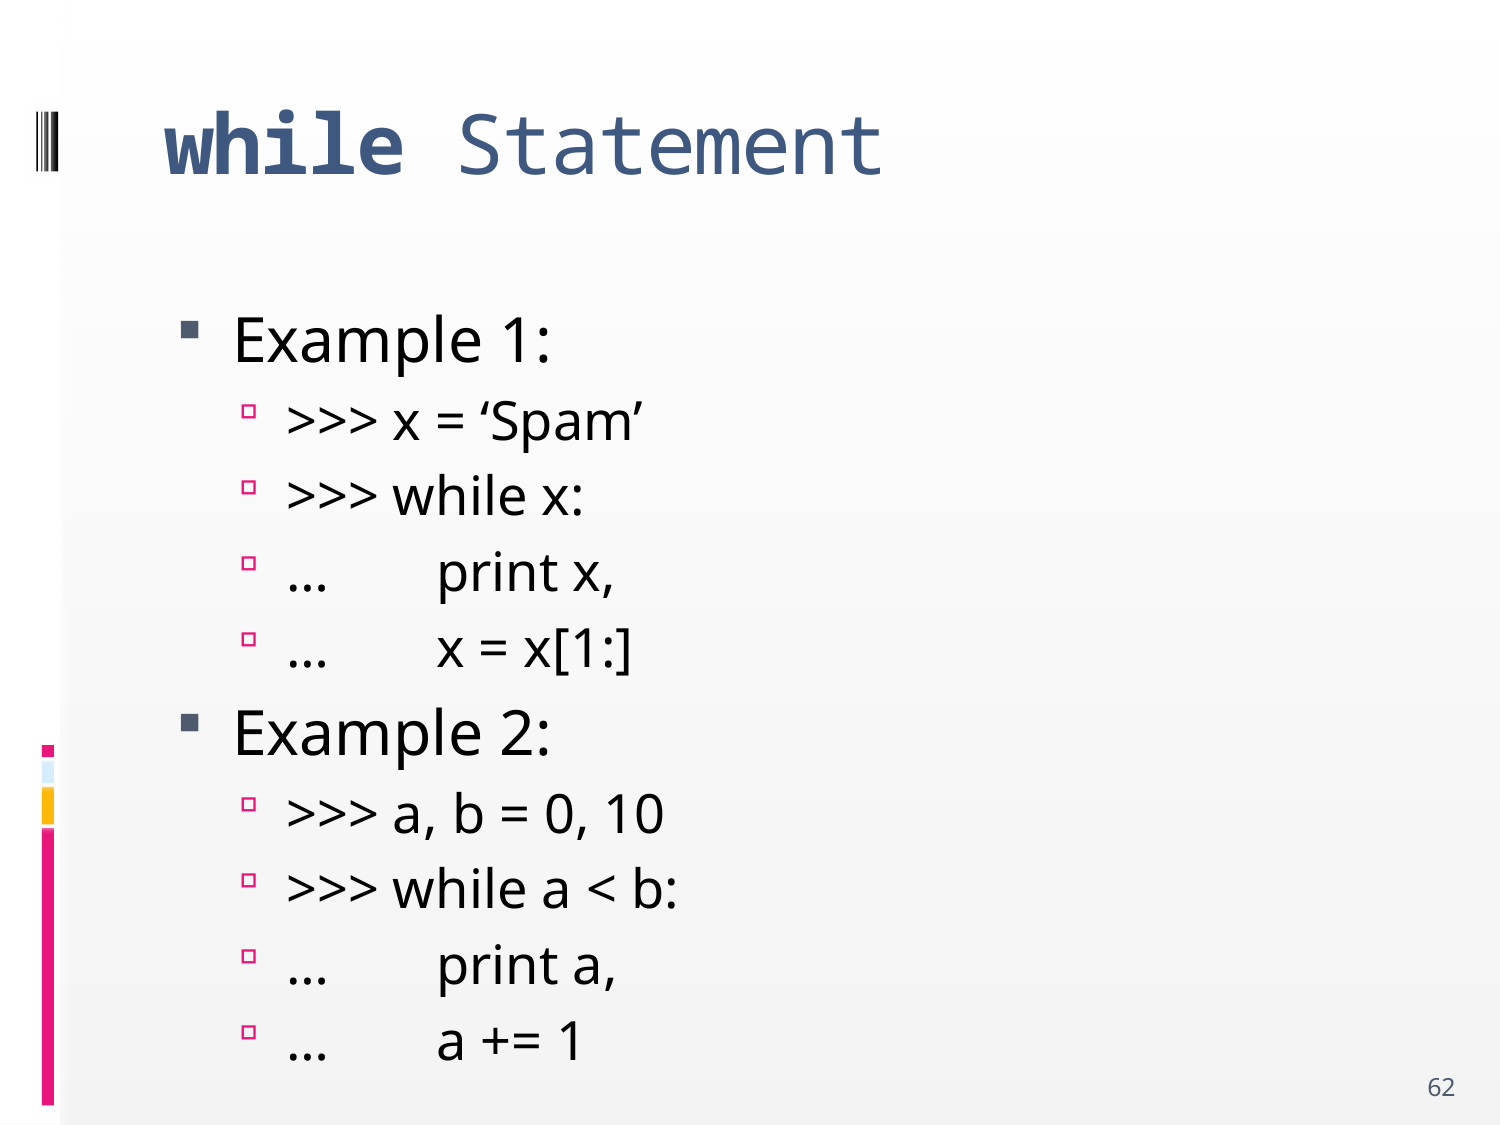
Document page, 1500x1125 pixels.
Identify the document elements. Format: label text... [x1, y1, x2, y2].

list Example 1: >>> x = ‘Spam’ >>> while x: … print x, … x = x[1:] Example 2: >>> a, b = 0, 10 >>> while a < b: … print a, … a += 1 [150, 292, 1425, 1125]
slide_number 62 [1412, 1052, 1488, 1113]
title while Statement [150, 83, 1425, 234]
